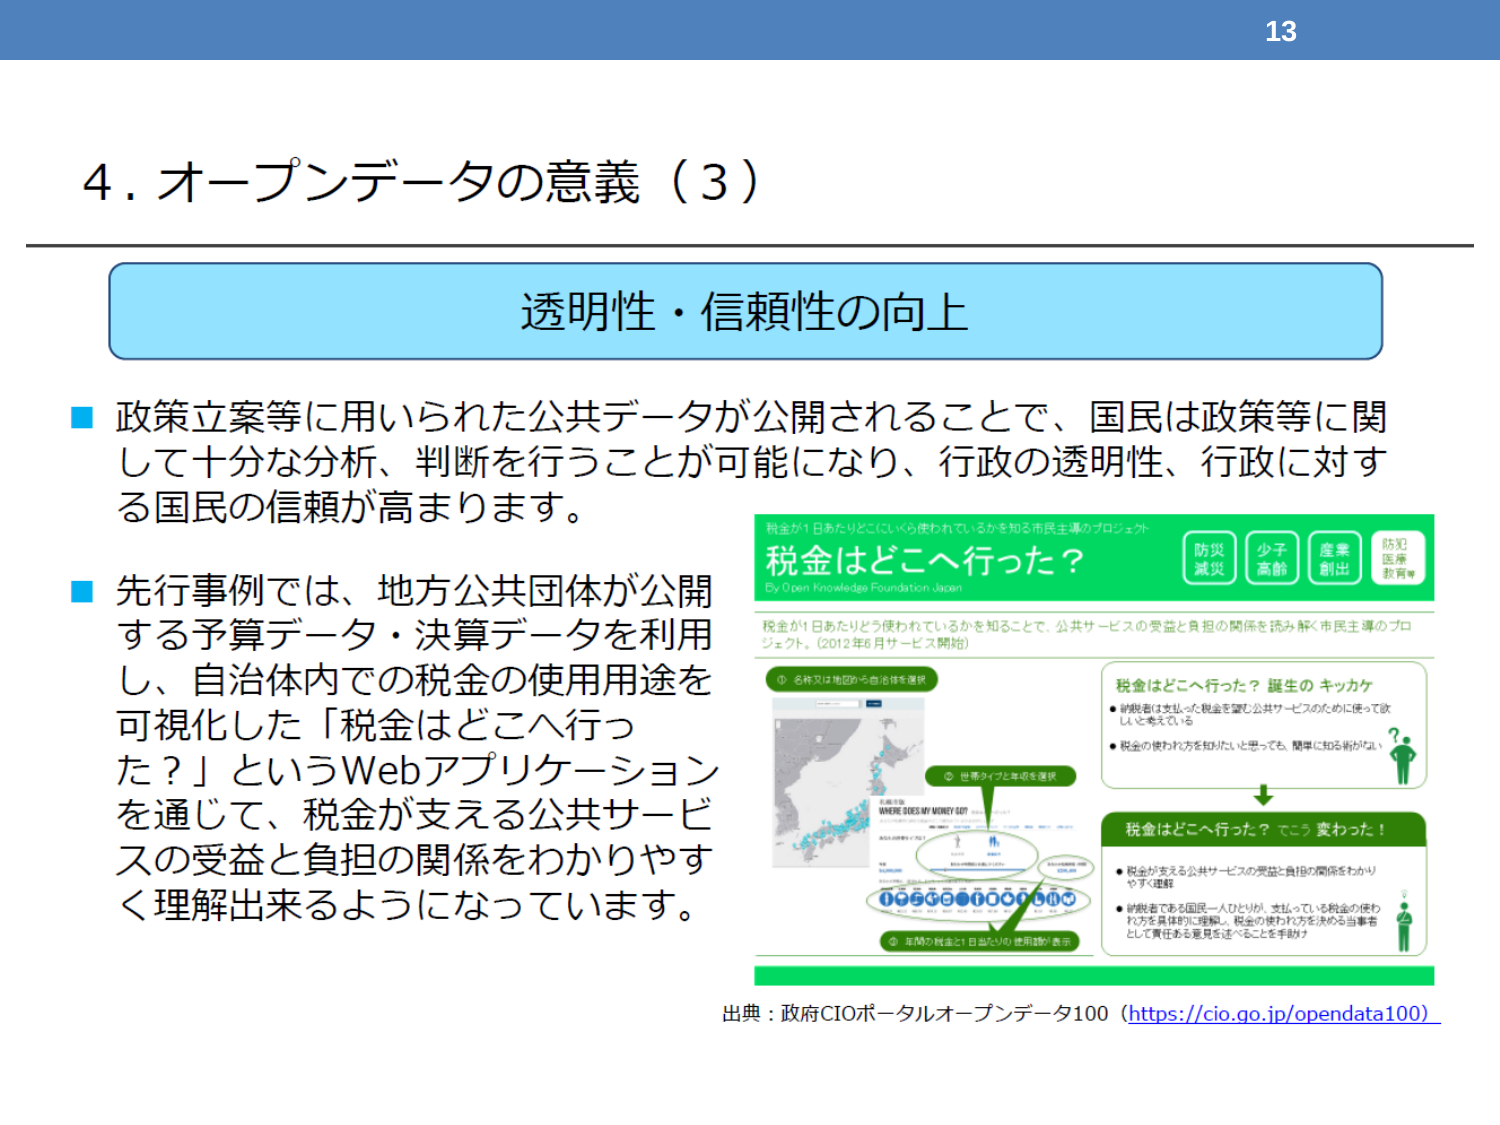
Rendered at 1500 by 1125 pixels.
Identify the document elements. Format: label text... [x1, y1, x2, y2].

slide_number 13 [1250, 3, 1425, 57]
picture [26, 148, 1474, 1058]
